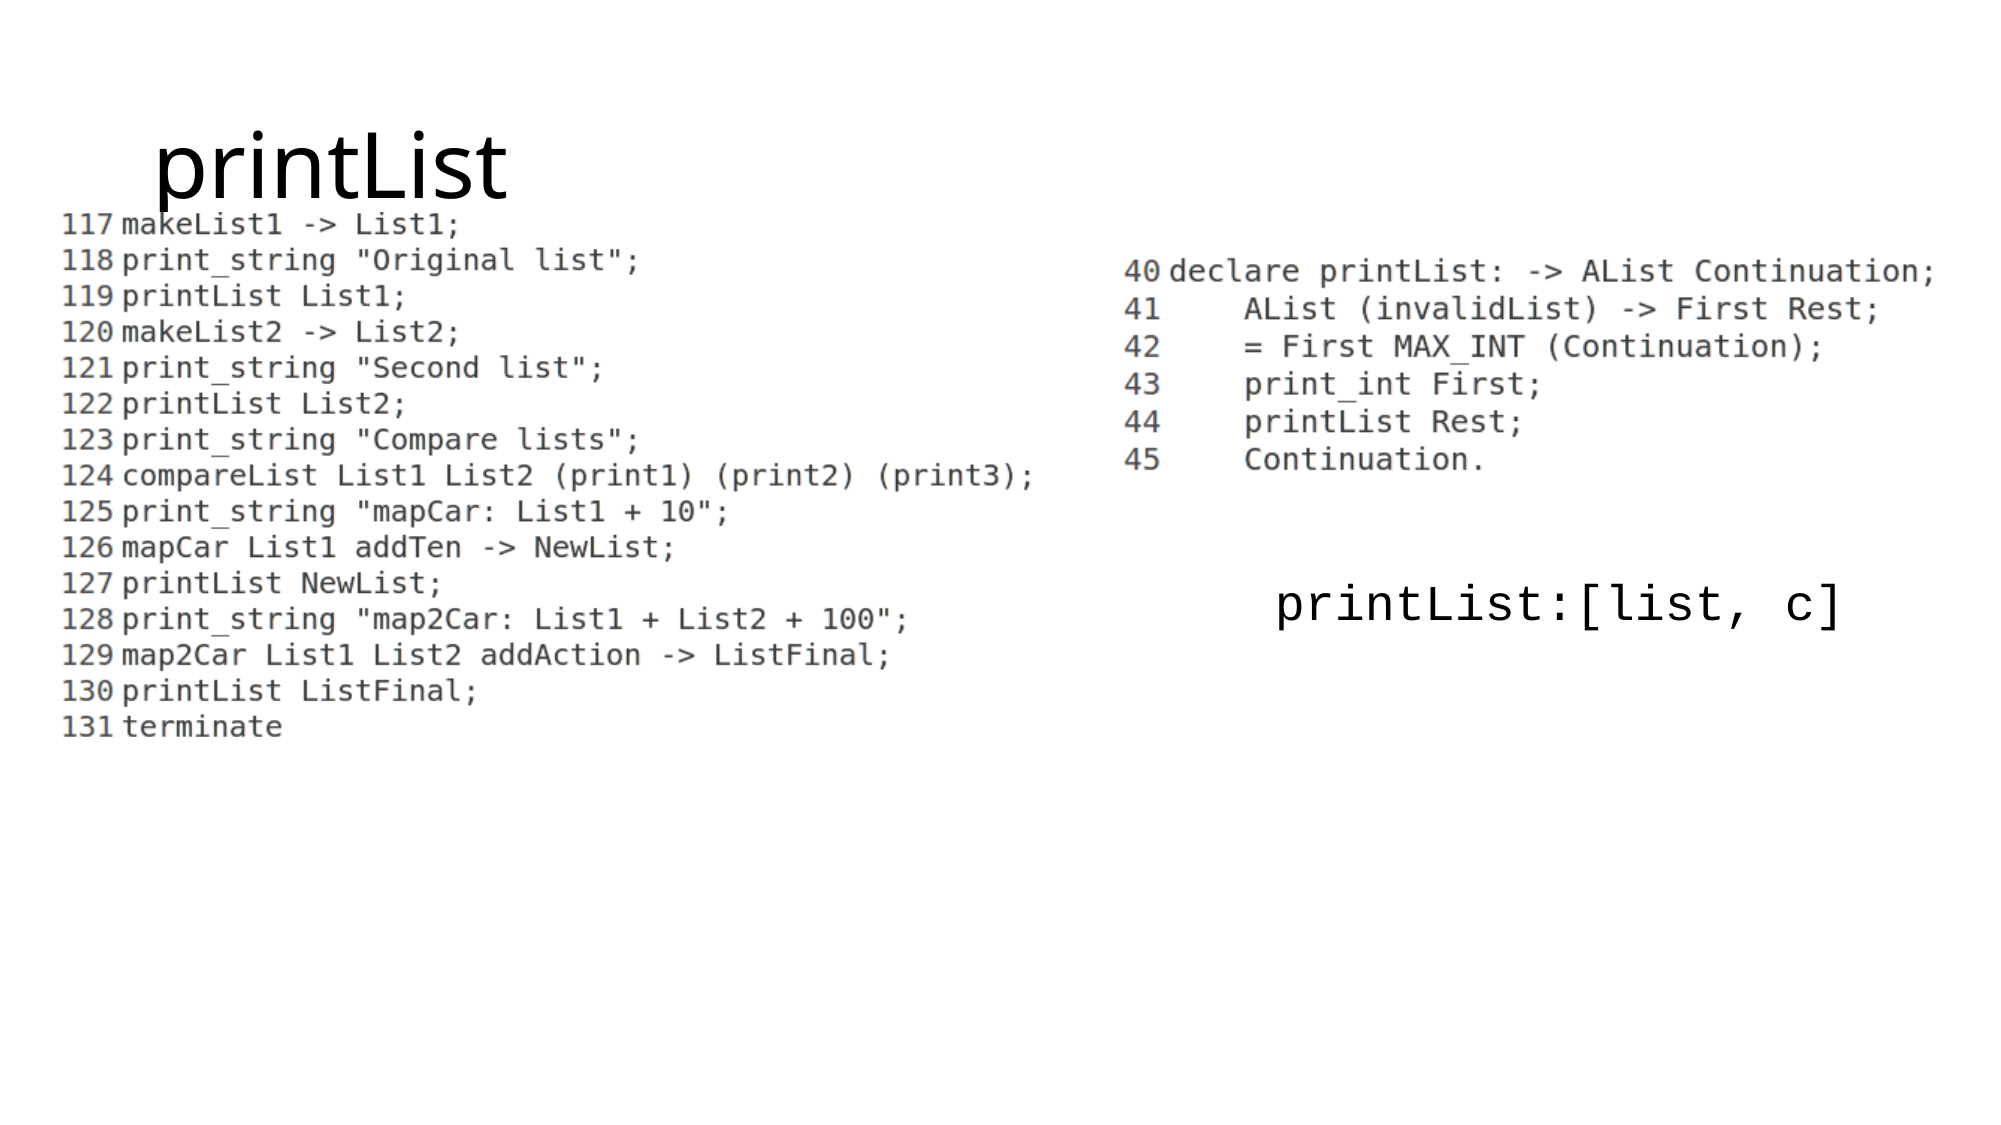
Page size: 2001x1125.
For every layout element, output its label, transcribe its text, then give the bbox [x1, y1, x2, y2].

picture [56, 212, 1038, 743]
title printList [137, 59, 1863, 278]
picture [1105, 249, 1979, 478]
text_box printList:[list, c] [1260, 563, 1860, 638]
